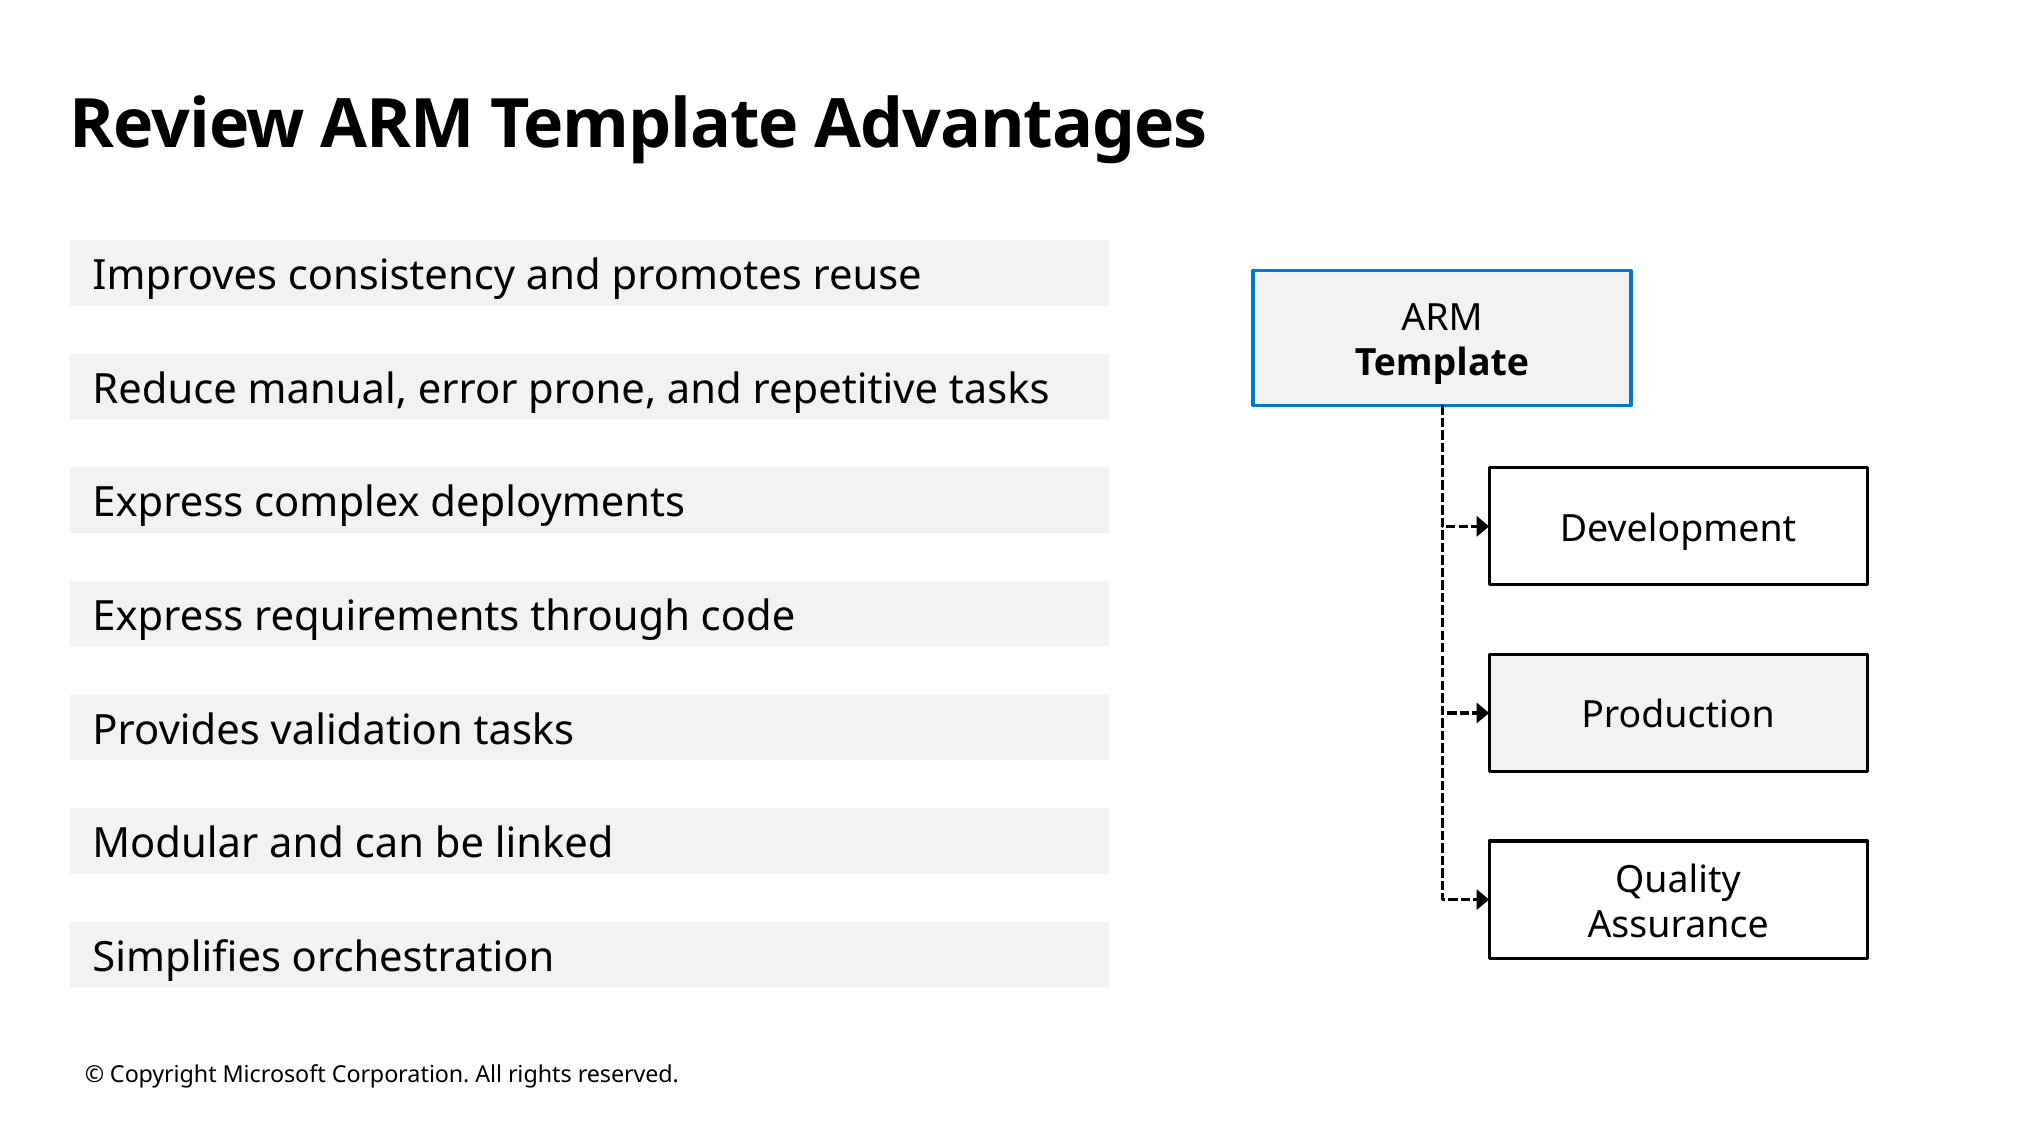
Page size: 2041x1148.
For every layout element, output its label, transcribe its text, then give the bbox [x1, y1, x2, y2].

text_box Reduce manual, error prone, and repetitive tasks [69, 353, 1110, 420]
text_box Modular and can be linked [69, 808, 1110, 874]
text_box Express requirements through code [69, 580, 1110, 647]
text_box Express complex deployments [69, 467, 1110, 533]
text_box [1252, 270, 1868, 959]
text_box Improves consistency and promotes reuse [69, 240, 1110, 306]
title Review ARM Template Advantages [70, 73, 1968, 188]
text_box Provides validation tasks [69, 694, 1110, 761]
text_box Simplifies orchestration [69, 921, 1110, 988]
